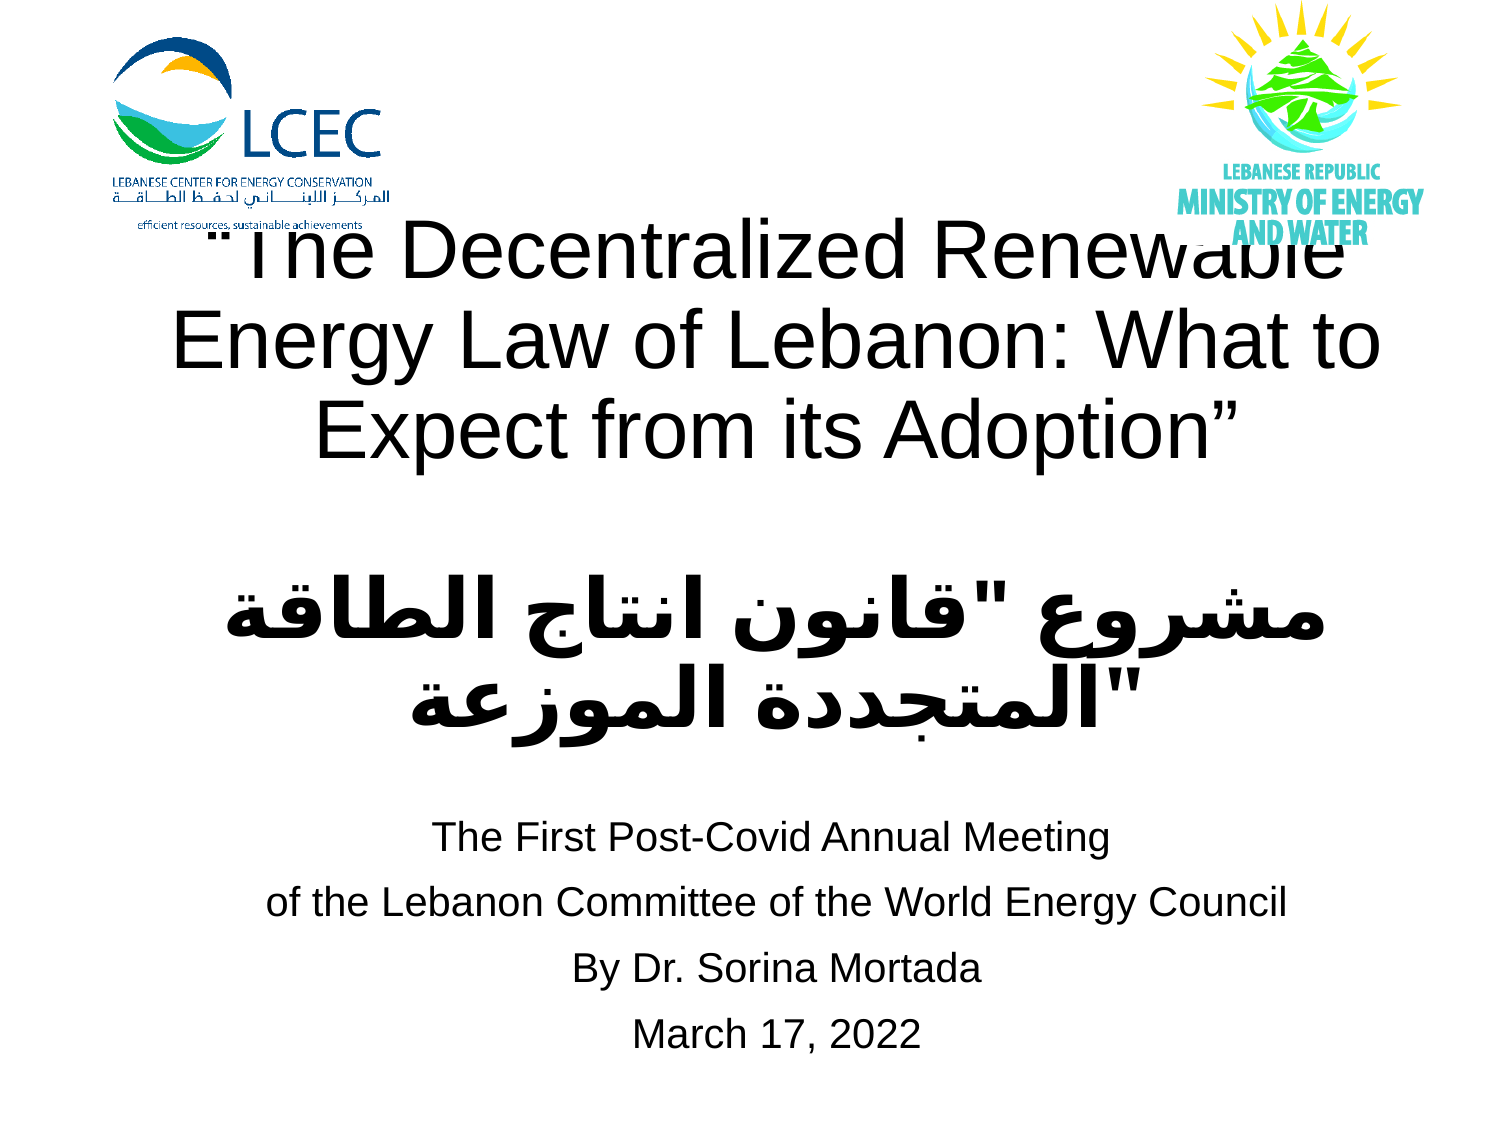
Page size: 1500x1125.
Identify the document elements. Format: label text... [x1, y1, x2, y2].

subtitle The First Post-Covid Annual Meeting of the Lebanon Committee of the World Energy Council By Dr. Sorina Mortada March 17, 2022 [190, 807, 1364, 1125]
picture [1177, 0, 1424, 245]
title “The Decentralized Renewable Energy Law of Lebanon: What to Expect from its Adoption” مشروع "قانون انتاج الطاقة المتجددة الموزعة" [53, 433, 1500, 754]
picture [110, 37, 391, 233]
